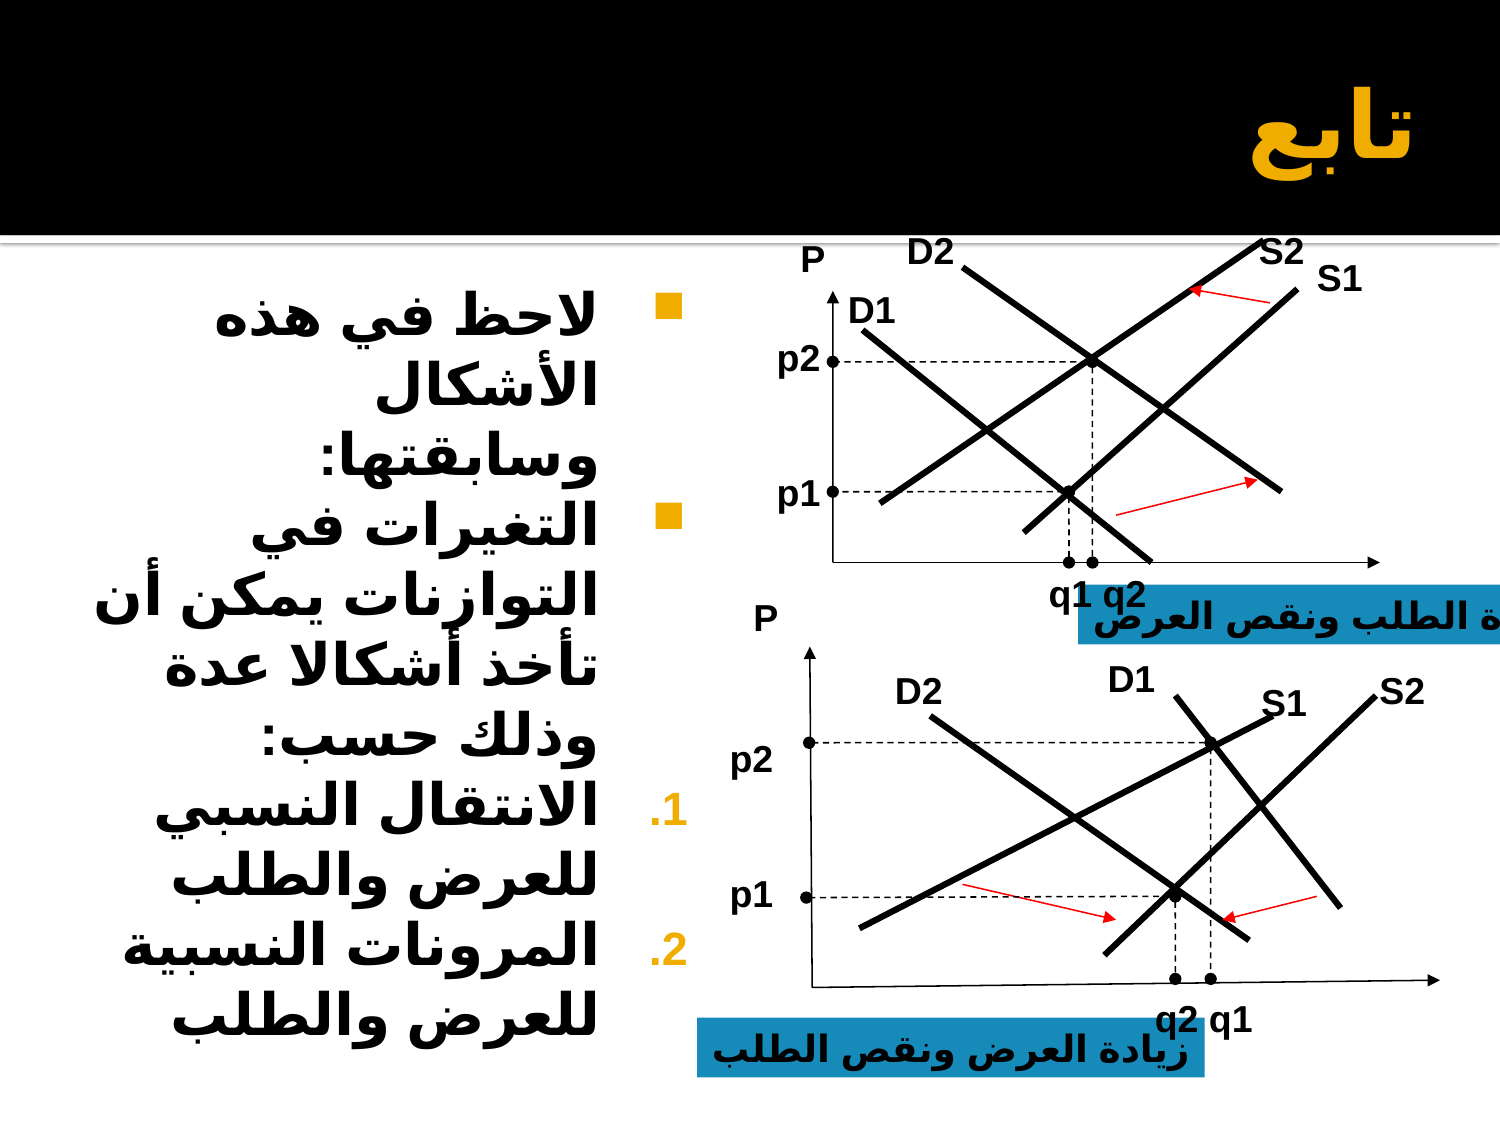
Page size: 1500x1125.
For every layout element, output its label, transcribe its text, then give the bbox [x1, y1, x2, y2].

list لاحظ في هذه الأشكال وسابقتها: التغيرات في التوازنات يمكن أن تأخذ أشكالا عدة وذلك حسب: الانتقال النسبي للعرض والطلب المرونات النسبية للعرض والطلب [75, 262, 703, 1005]
title تابع [75, 45, 1425, 197]
text_box زيادة الطلب ونقص العرض [1446, 584, 1500, 645]
text_box زيادة العرض ونقص الطلب [697, 1017, 1205, 1078]
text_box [714, 220, 1441, 1048]
